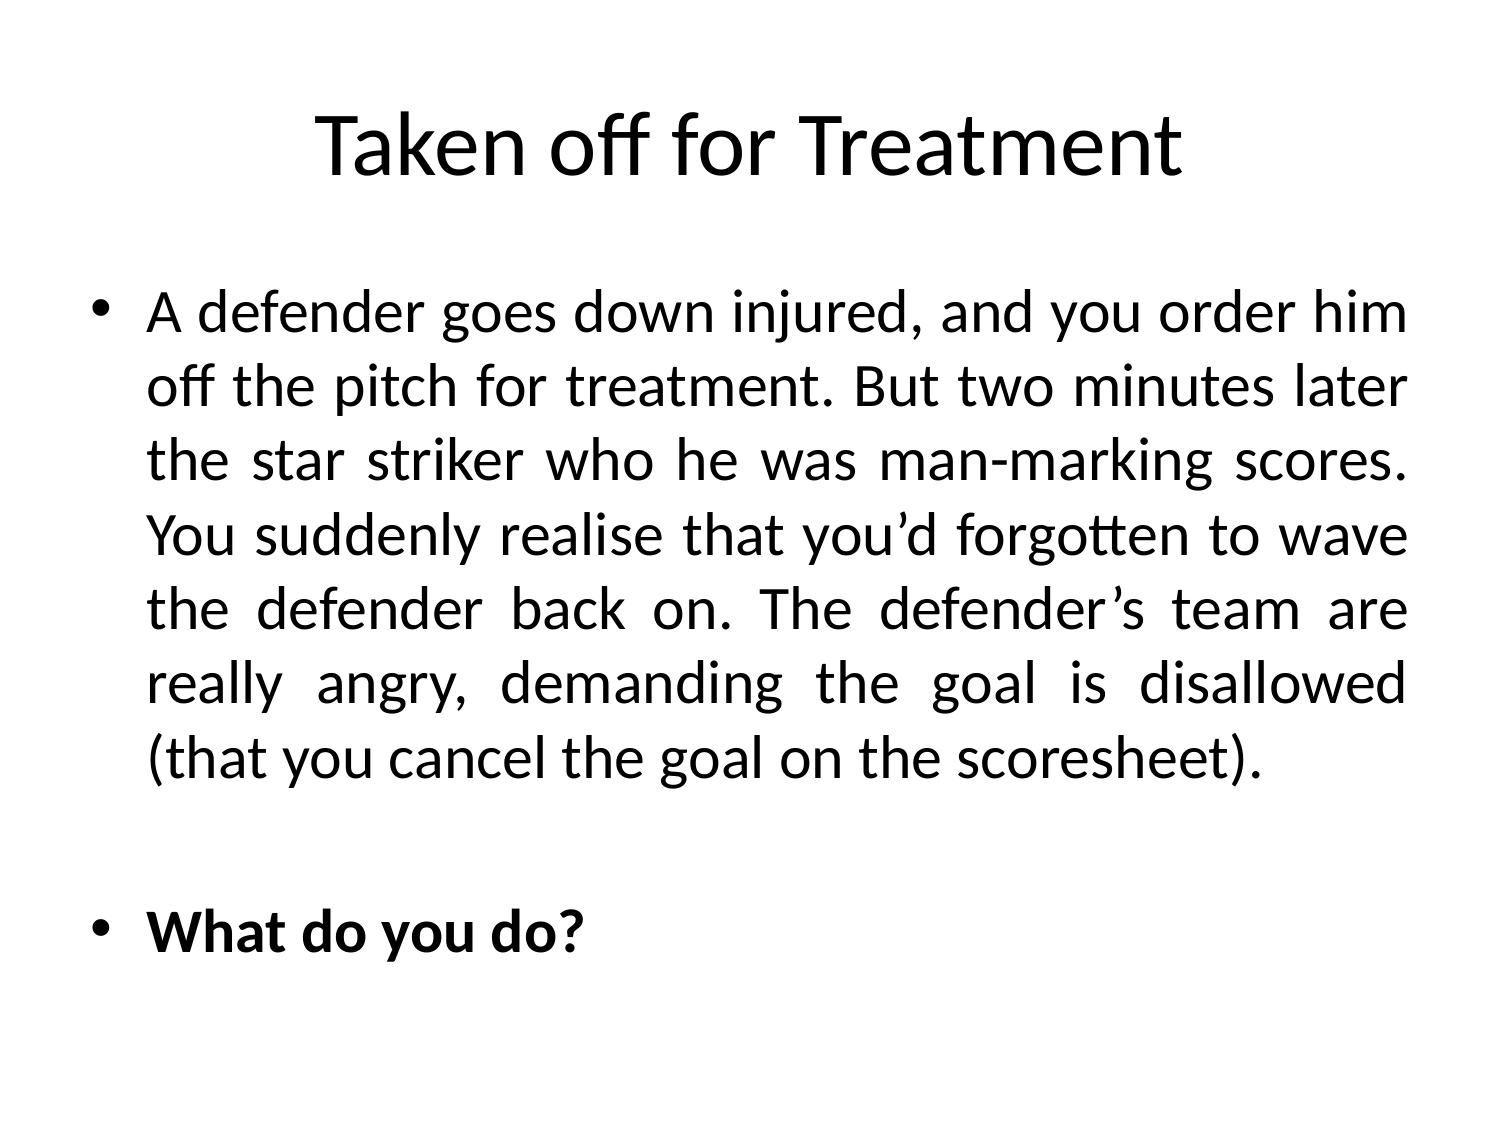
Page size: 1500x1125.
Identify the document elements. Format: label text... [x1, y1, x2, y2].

list A defender goes down injured, and you order him off the pitch for treatment. But two minutes later the star striker who he was man-marking scores. You suddenly realise that you’d forgotten to wave the defender back on. The defender’s team are really angry, demanding the goal is disallowed (that you cancel the goal on the scoresheet). What do you do? [75, 262, 1425, 1005]
title Taken off for Treatment [75, 45, 1425, 233]
